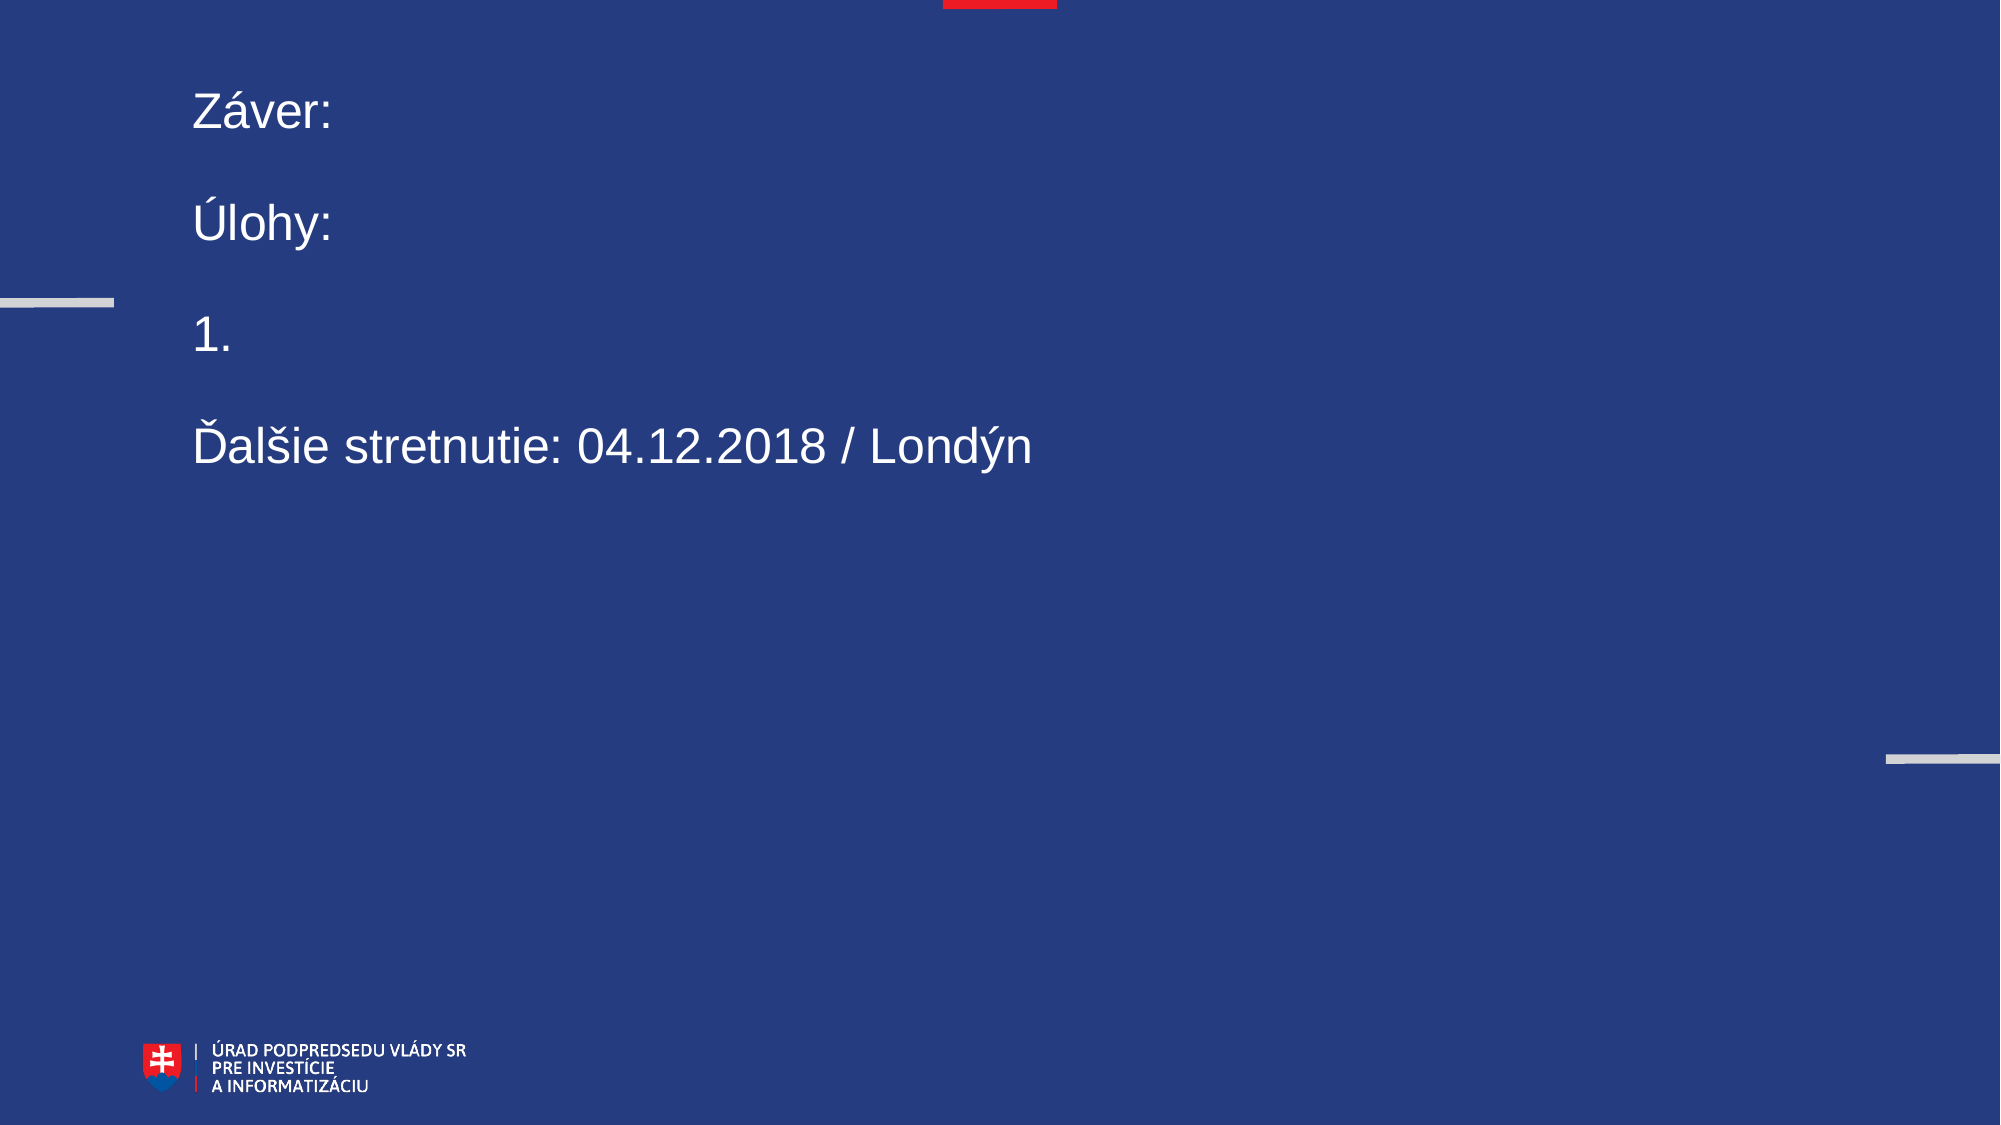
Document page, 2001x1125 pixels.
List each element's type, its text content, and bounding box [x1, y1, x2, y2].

picture [105, 1028, 417, 1103]
text_box Len krajina, ktorá dokonale pozná a efektívne riadi svoje dáta, vie zjednodušiť život svojich občanov [417, 980, 1579, 1125]
text_box Záver: Úlohy: 1. Ďalšie stretnutie: 04.12.2018 / Londýn [177, 73, 1831, 980]
